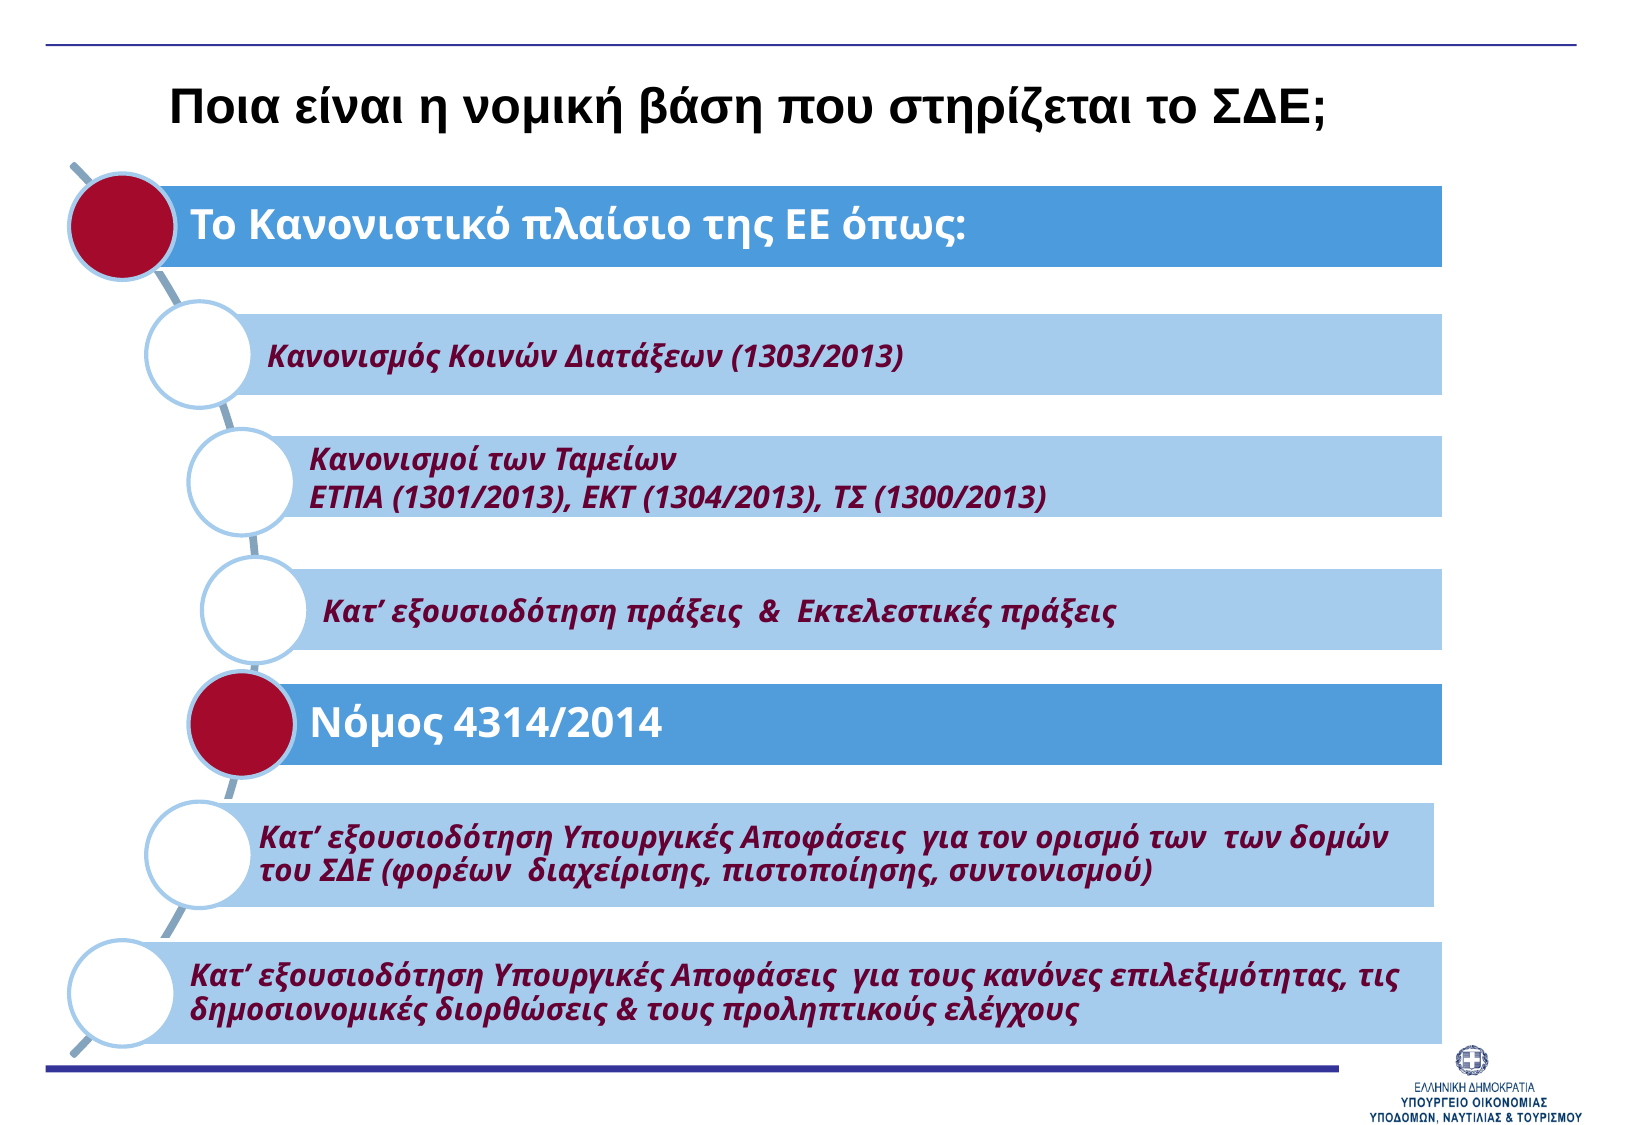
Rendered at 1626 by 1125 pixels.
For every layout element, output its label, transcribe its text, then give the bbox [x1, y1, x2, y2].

text_box Ποια είναι η νομική βάση που στηρίζεται το ΣΔΕ; [154, 65, 1409, 139]
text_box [56, 141, 1458, 1079]
picture [1339, 1045, 1605, 1125]
